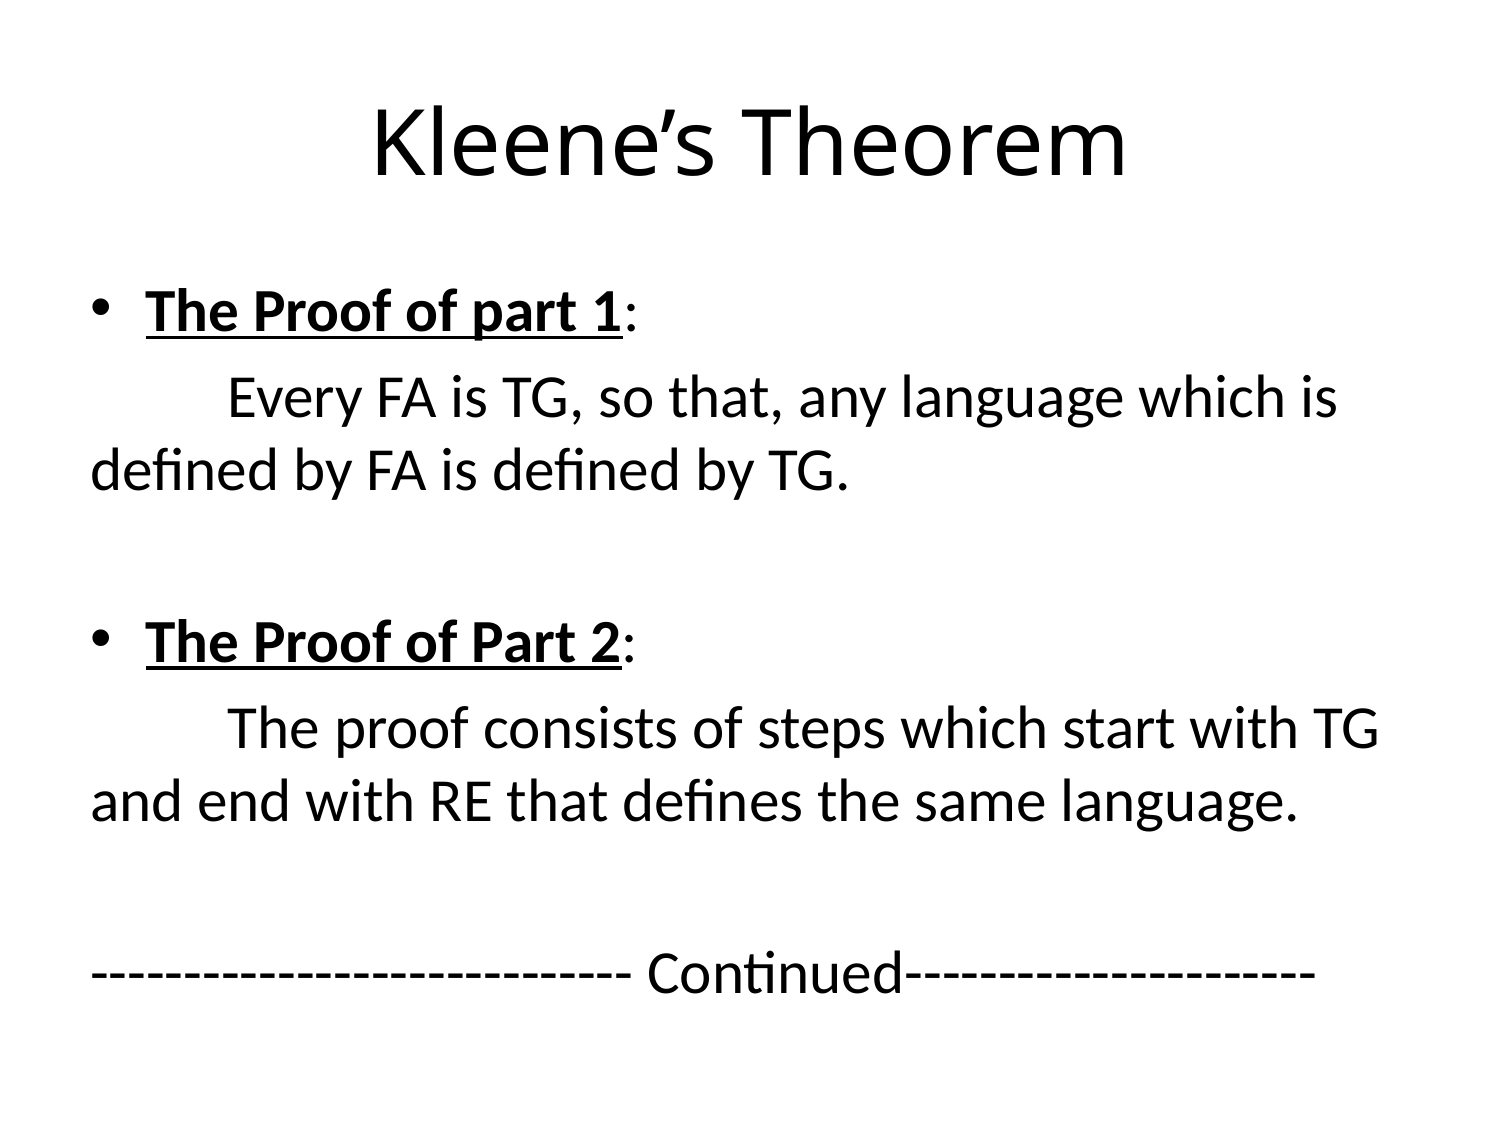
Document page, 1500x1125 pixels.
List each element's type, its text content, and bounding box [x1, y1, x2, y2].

list The Proof of part 1: Every FA is TG, so that, any language which is defined by FA is defined by TG. The Proof of Part 2: The proof consists of steps which start with TG and end with RE that defines the same language. ----------------------------- Continued---------------------- [75, 262, 1425, 1075]
title Kleene’s Theorem [75, 45, 1425, 233]
